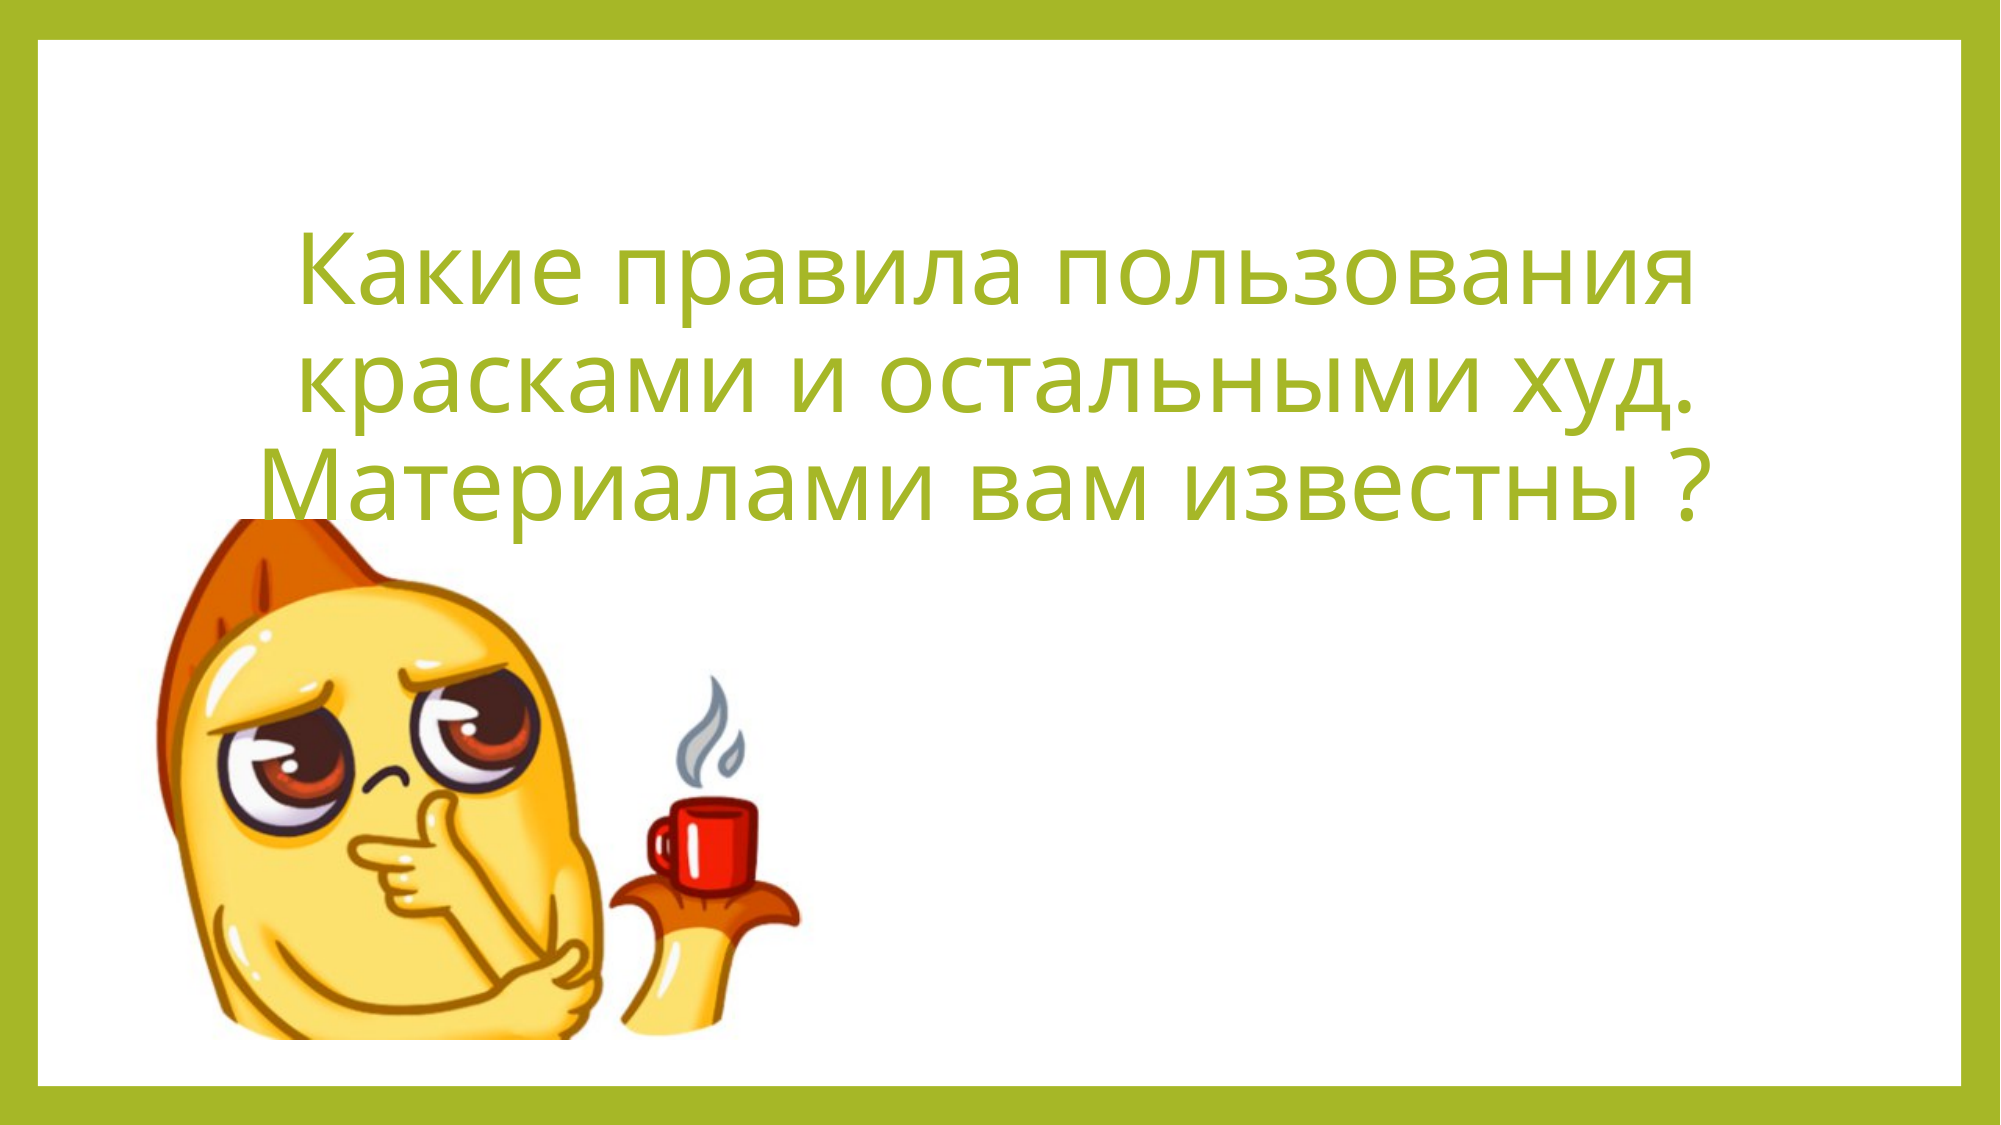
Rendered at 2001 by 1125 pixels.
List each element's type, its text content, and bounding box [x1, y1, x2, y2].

picture [88, 519, 870, 1041]
title Какие правила пользования красками и остальными худ. Материалами вам известны ? [187, 269, 1808, 492]
